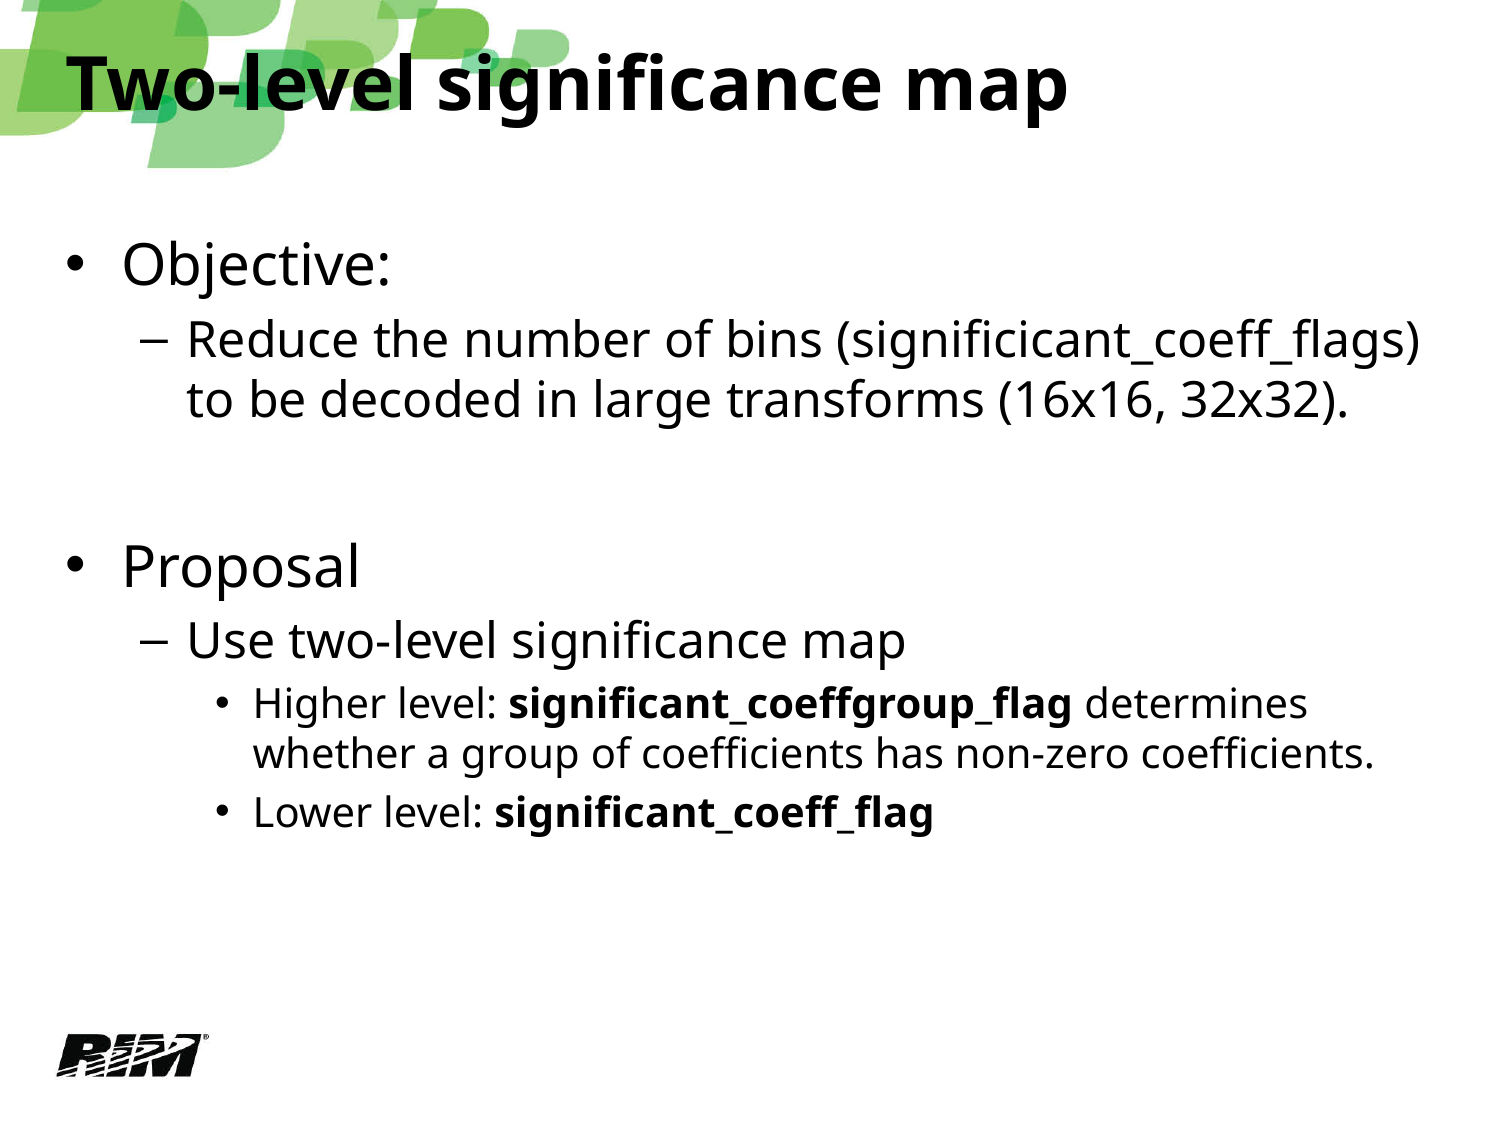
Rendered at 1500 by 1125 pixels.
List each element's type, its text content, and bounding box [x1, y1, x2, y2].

title Two-level significance map [49, 27, 1438, 216]
list Objective: Reduce the number of bins (significicant_coeff_flags) to be decoded in large transforms (16x16, 32x32). Proposal Use two-level significance map Higher level: significant_coeffgroup_flag determines whether a group of coefficients has non-zero coefficients. Lower level: significant_coeff_flag [49, 219, 1438, 963]
picture [0, 0, 1500, 1125]
